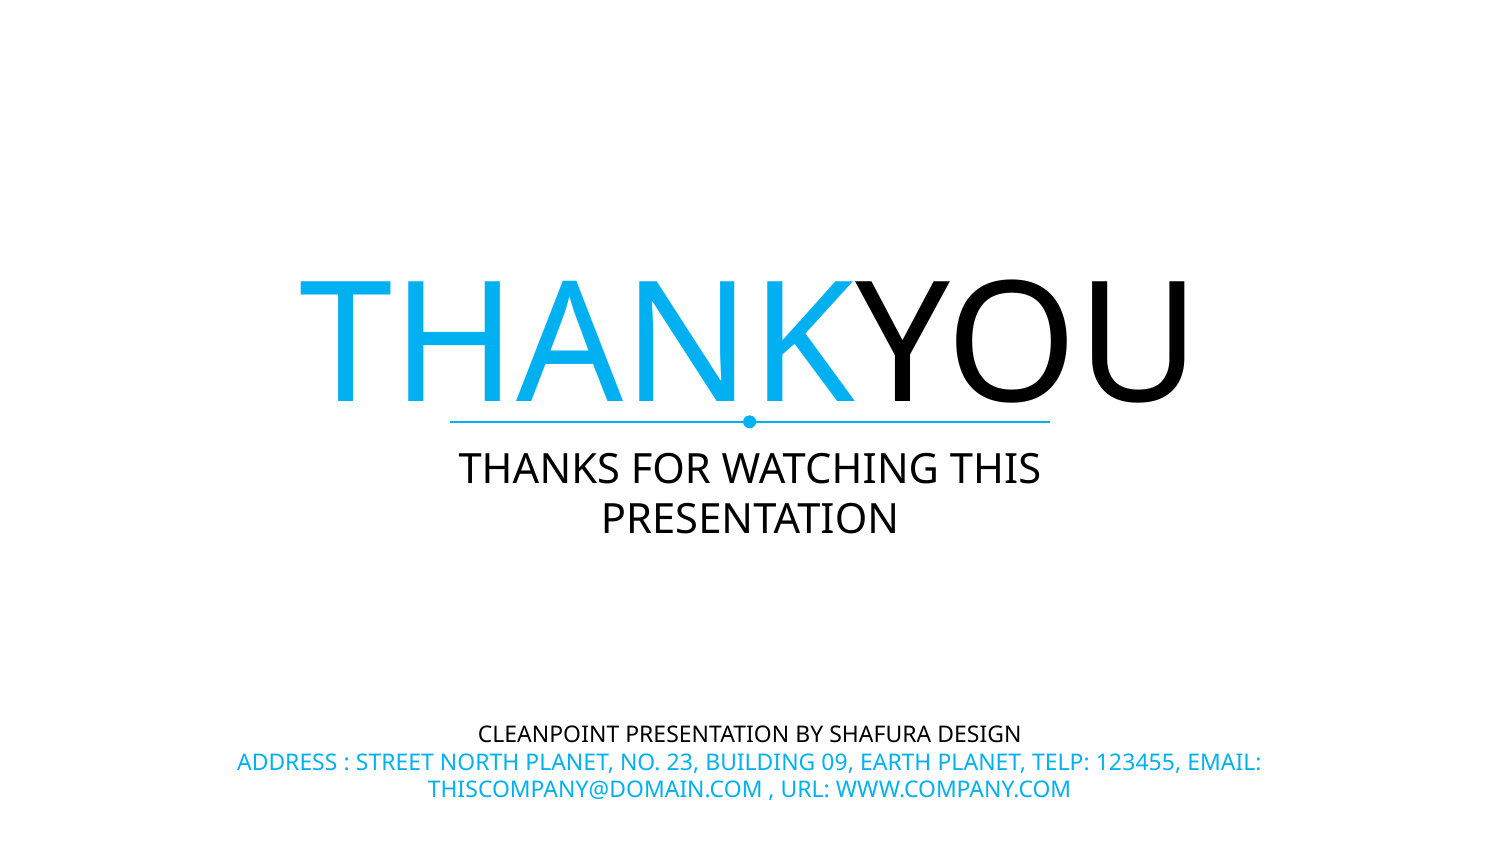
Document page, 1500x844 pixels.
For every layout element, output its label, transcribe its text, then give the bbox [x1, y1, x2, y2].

text_box CLEANPOINT PRESENTATION BY SHAFURA DESIGN ADDRESS : STREET NORTH PLANET, NO. 23, BUILDING 09, EARTH PLANET, TELP: 123455, EMAIL: THISCOMPANY@DOMAIN.COM , URL: WWW.COMPANY.COM [149, 709, 1350, 810]
text_box THANKYOU [149, 271, 1350, 397]
text_box THANKS FOR WATCHING THIS PRESENTATION [299, 434, 1200, 597]
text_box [449, 415, 1051, 429]
